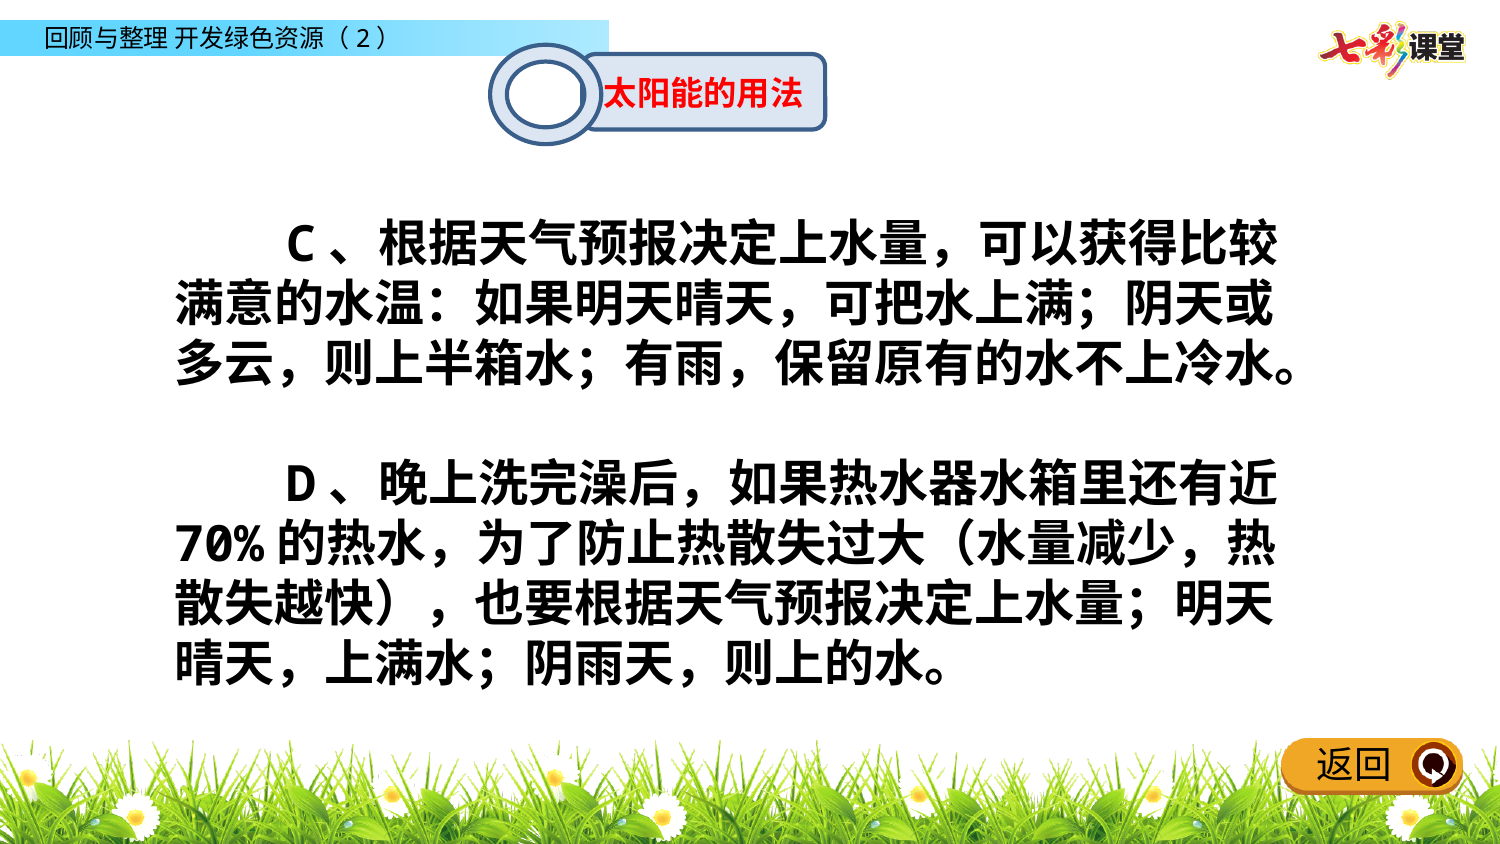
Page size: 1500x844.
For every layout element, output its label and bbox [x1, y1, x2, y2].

text_box [489, 44, 826, 145]
picture [0, 740, 1500, 844]
picture [1316, 20, 1468, 80]
text_box [1281, 733, 1464, 795]
